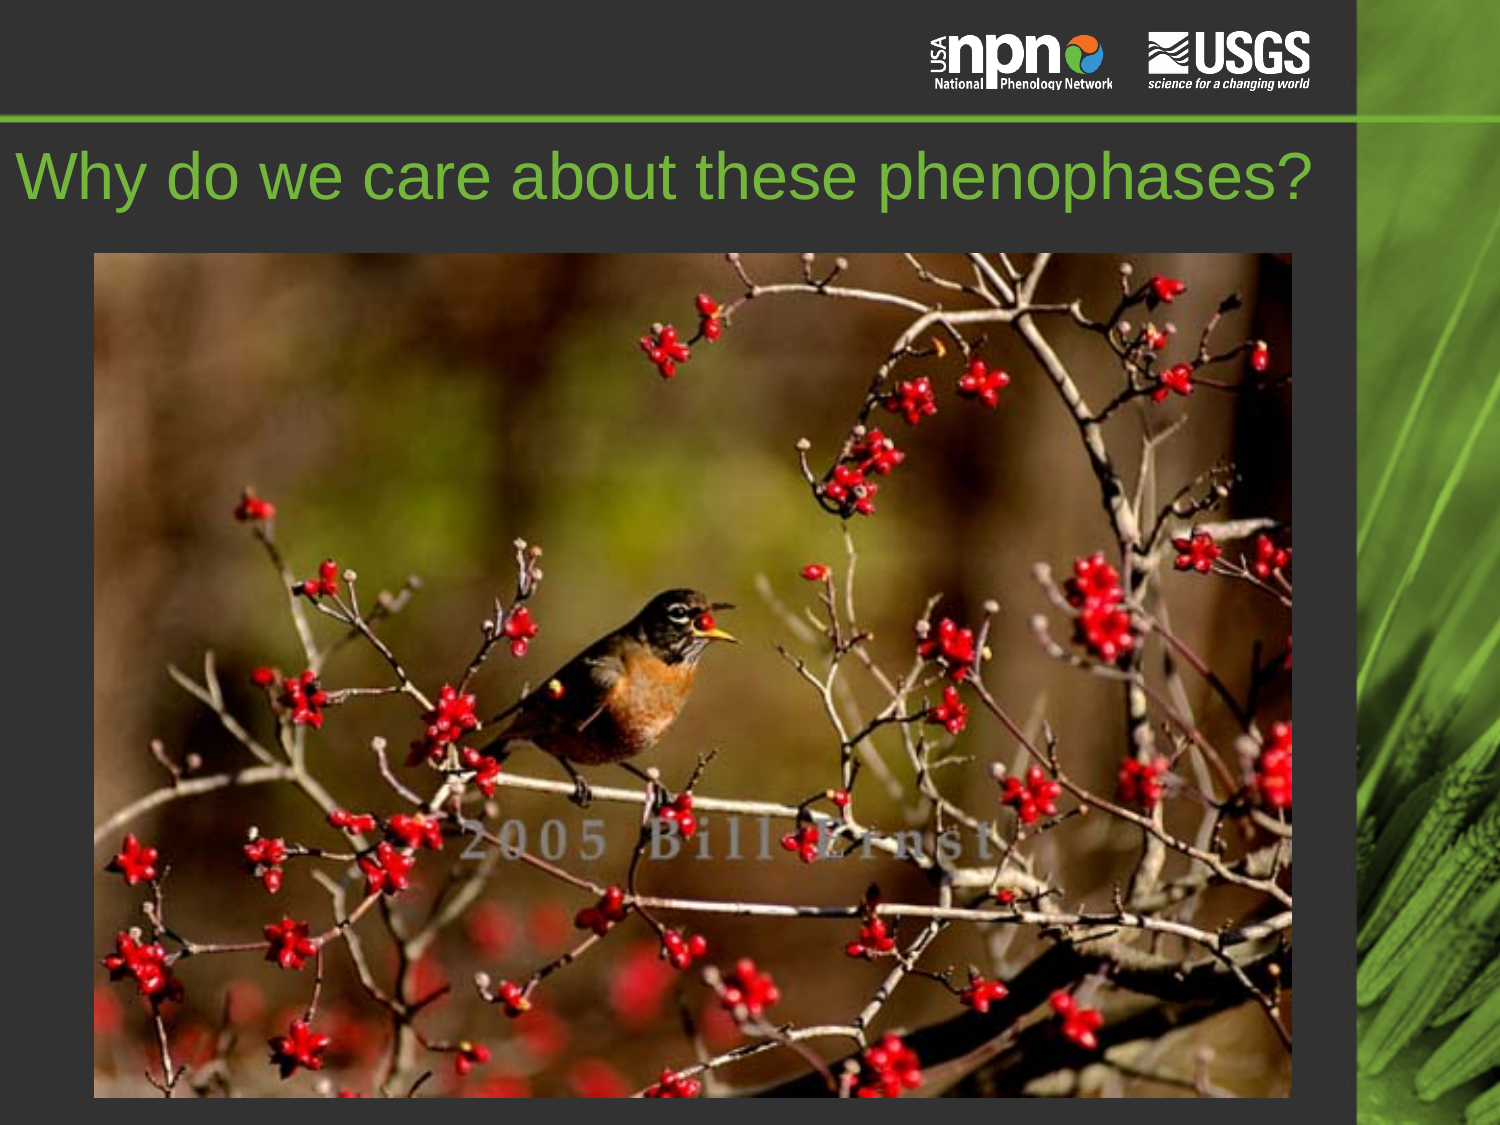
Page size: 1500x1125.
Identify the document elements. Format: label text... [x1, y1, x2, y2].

picture [0, 0, 1500, 1125]
title Why do we care about these phenophases? [0, 79, 1350, 267]
